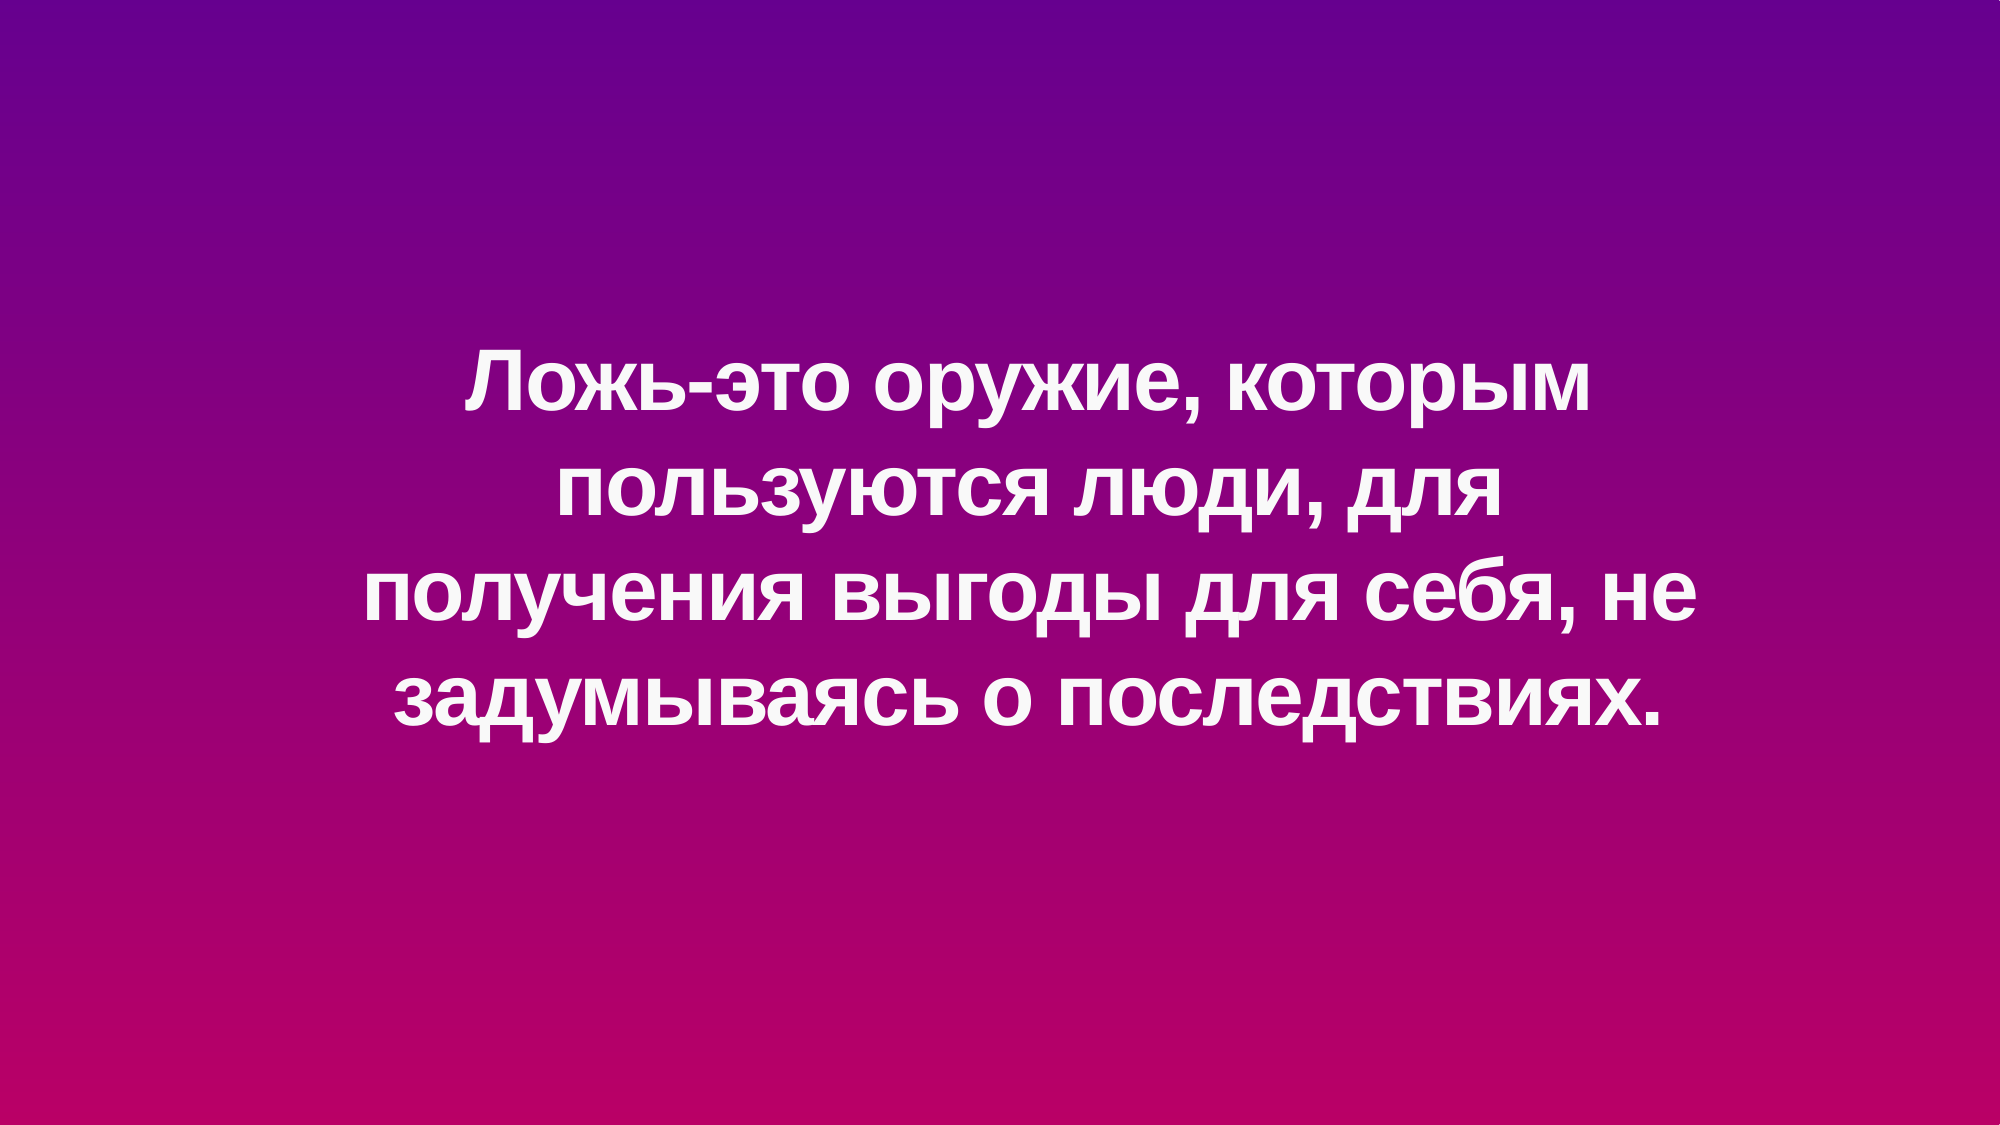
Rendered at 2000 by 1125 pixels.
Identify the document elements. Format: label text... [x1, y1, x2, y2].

title Ложь-это оружие, которым пользуются люди, для получения выгоды для себя, не задумываясь о последствиях. [343, 257, 1715, 750]
